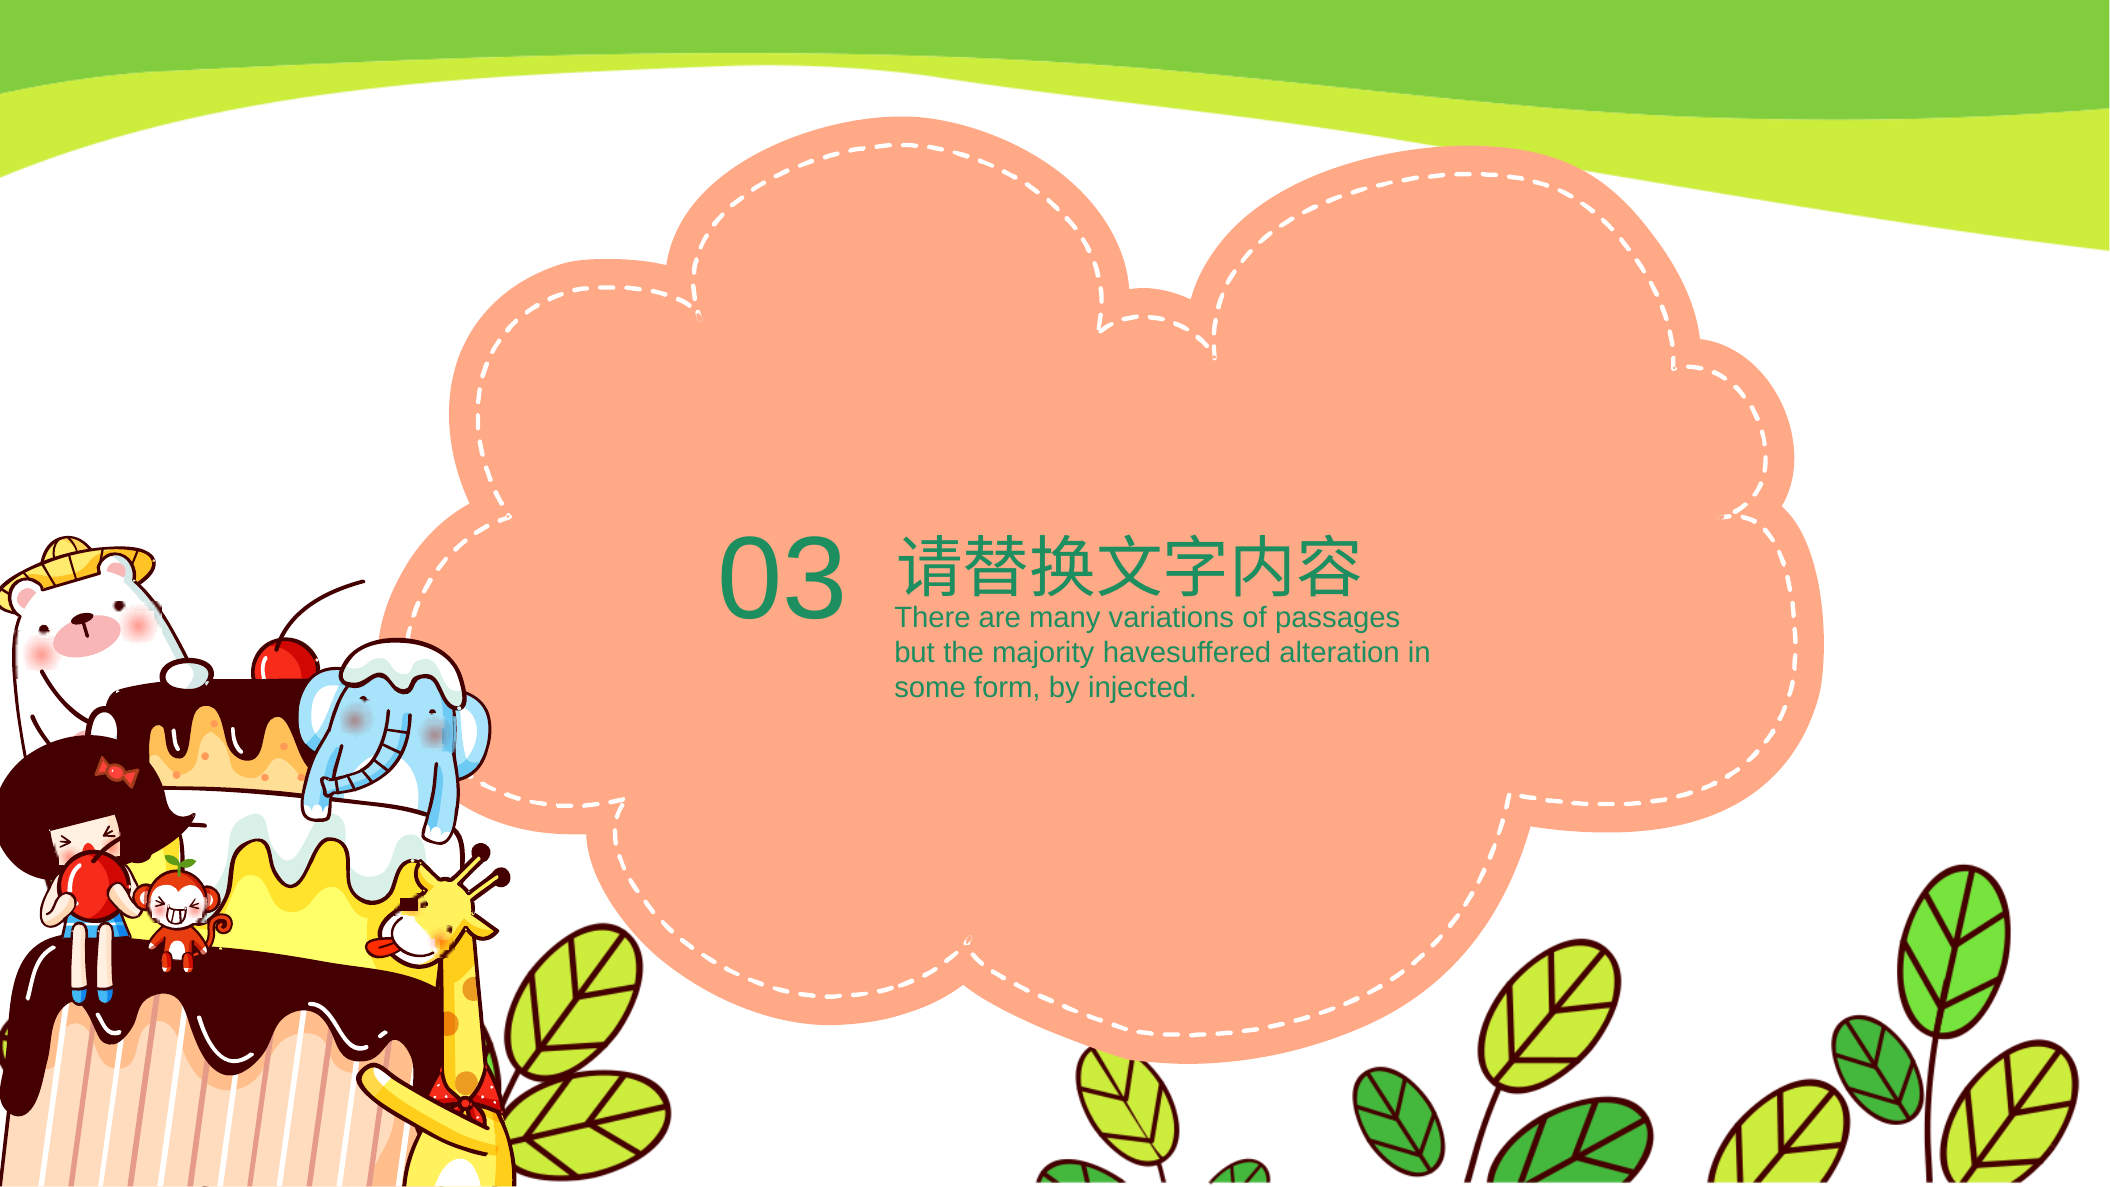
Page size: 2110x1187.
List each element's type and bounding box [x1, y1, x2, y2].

text_box [0, 532, 518, 1187]
text_box [371, 116, 1830, 1064]
picture [0, 0, 2110, 1187]
